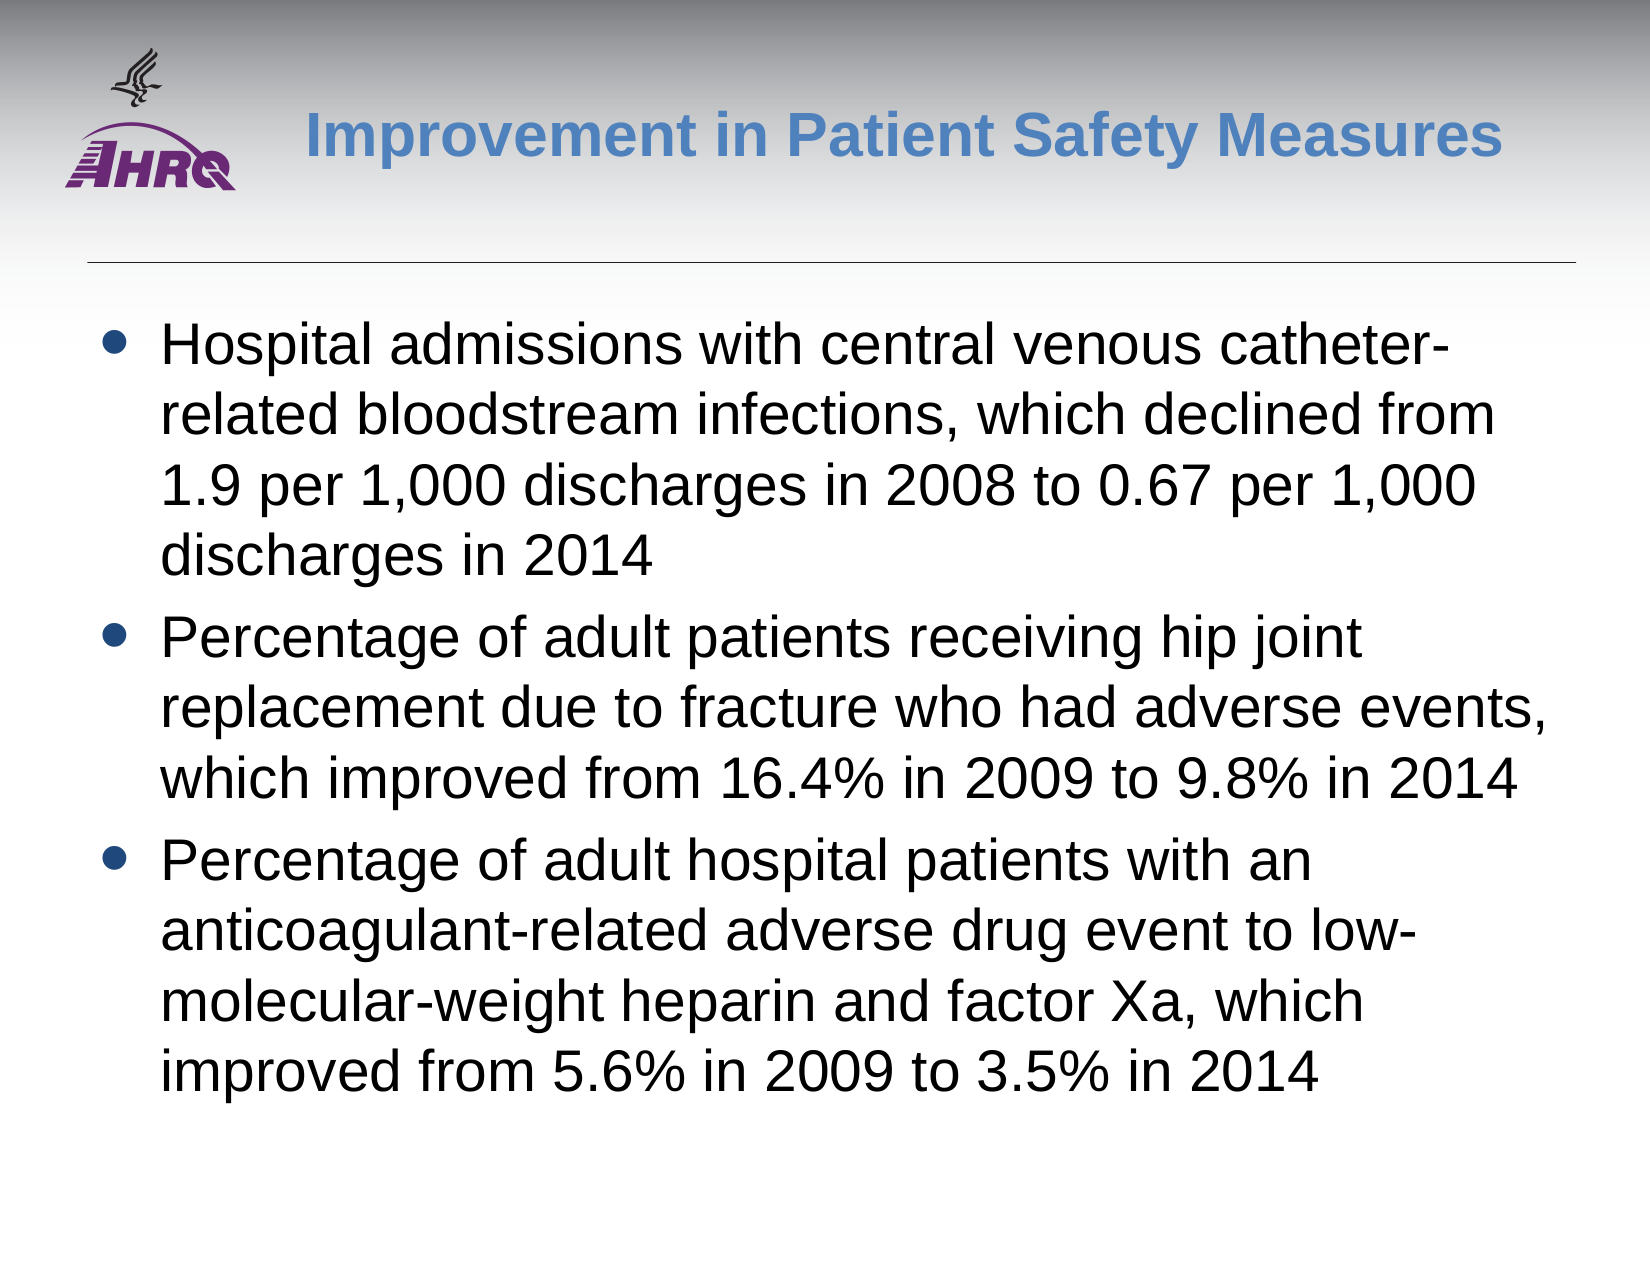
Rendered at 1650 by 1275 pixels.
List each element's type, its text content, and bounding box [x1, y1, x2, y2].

picture [0, 0, 1650, 1275]
list Hospital admissions with central venous catheter-related bloodstream infections, which declined from 1.9 per 1,000 discharges in 2008 to 0.67 per 1,000 discharges in 2014 Percentage of adult patients receiving hip joint replacement due to fracture who had adverse events, which improved from 16.4% in 2009 to 9.8% in 2014 Percentage of adult hospital patients with an anticoagulant-related adverse drug event to low-molecular-weight heparin and factor Xa, which improved from 5.6% in 2009 to 3.5% in 2014 [82, 297, 1568, 1139]
title Improvement in Patient Safety Measures [288, 51, 1568, 213]
